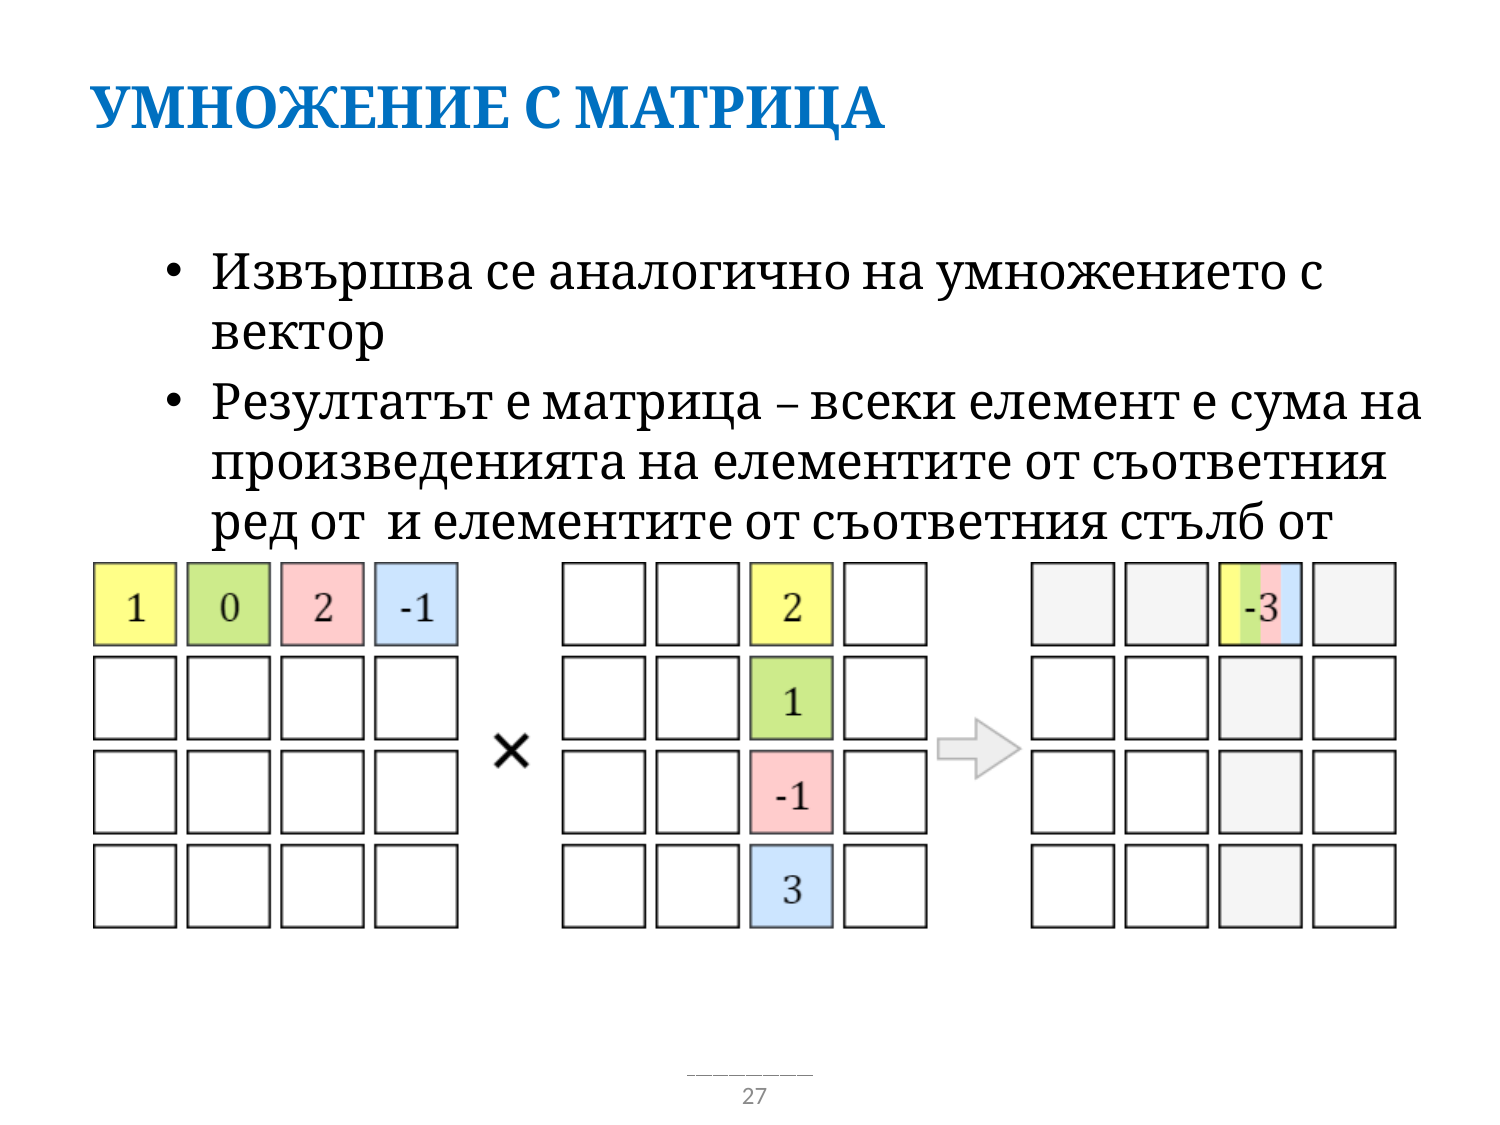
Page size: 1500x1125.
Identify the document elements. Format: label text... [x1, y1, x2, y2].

slide_number 27 [579, 1065, 930, 1125]
picture [93, 562, 1401, 932]
